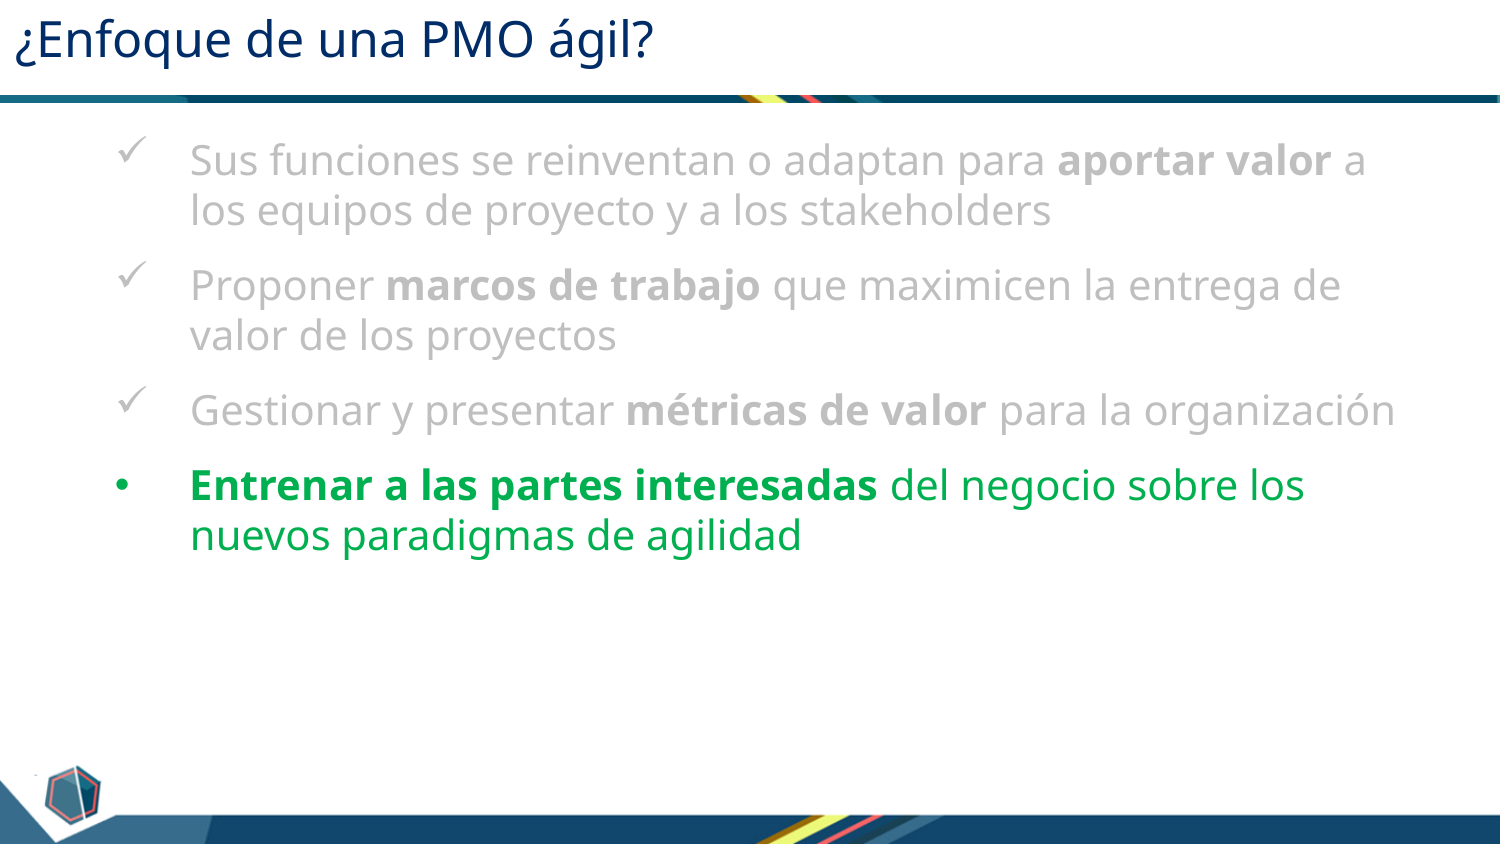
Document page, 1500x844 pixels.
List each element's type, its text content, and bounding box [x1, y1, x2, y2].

picture [0, 694, 1500, 844]
picture [0, 0, 1500, 563]
title ¿Enfoque de una PMO ágil? [0, 0, 1447, 77]
text_box Sus funciones se reinventan o adaptan para aportar valor a los equipos de proyecto y a los stakeholders Proponer marcos de trabajo que maximicen la entrega de valor de los proyectos Gestionar y presentar métricas de valor para la organización Entrenar a las partes interesadas del negocio sobre los nuevos paradigmas de agilidad [100, 126, 1447, 765]
